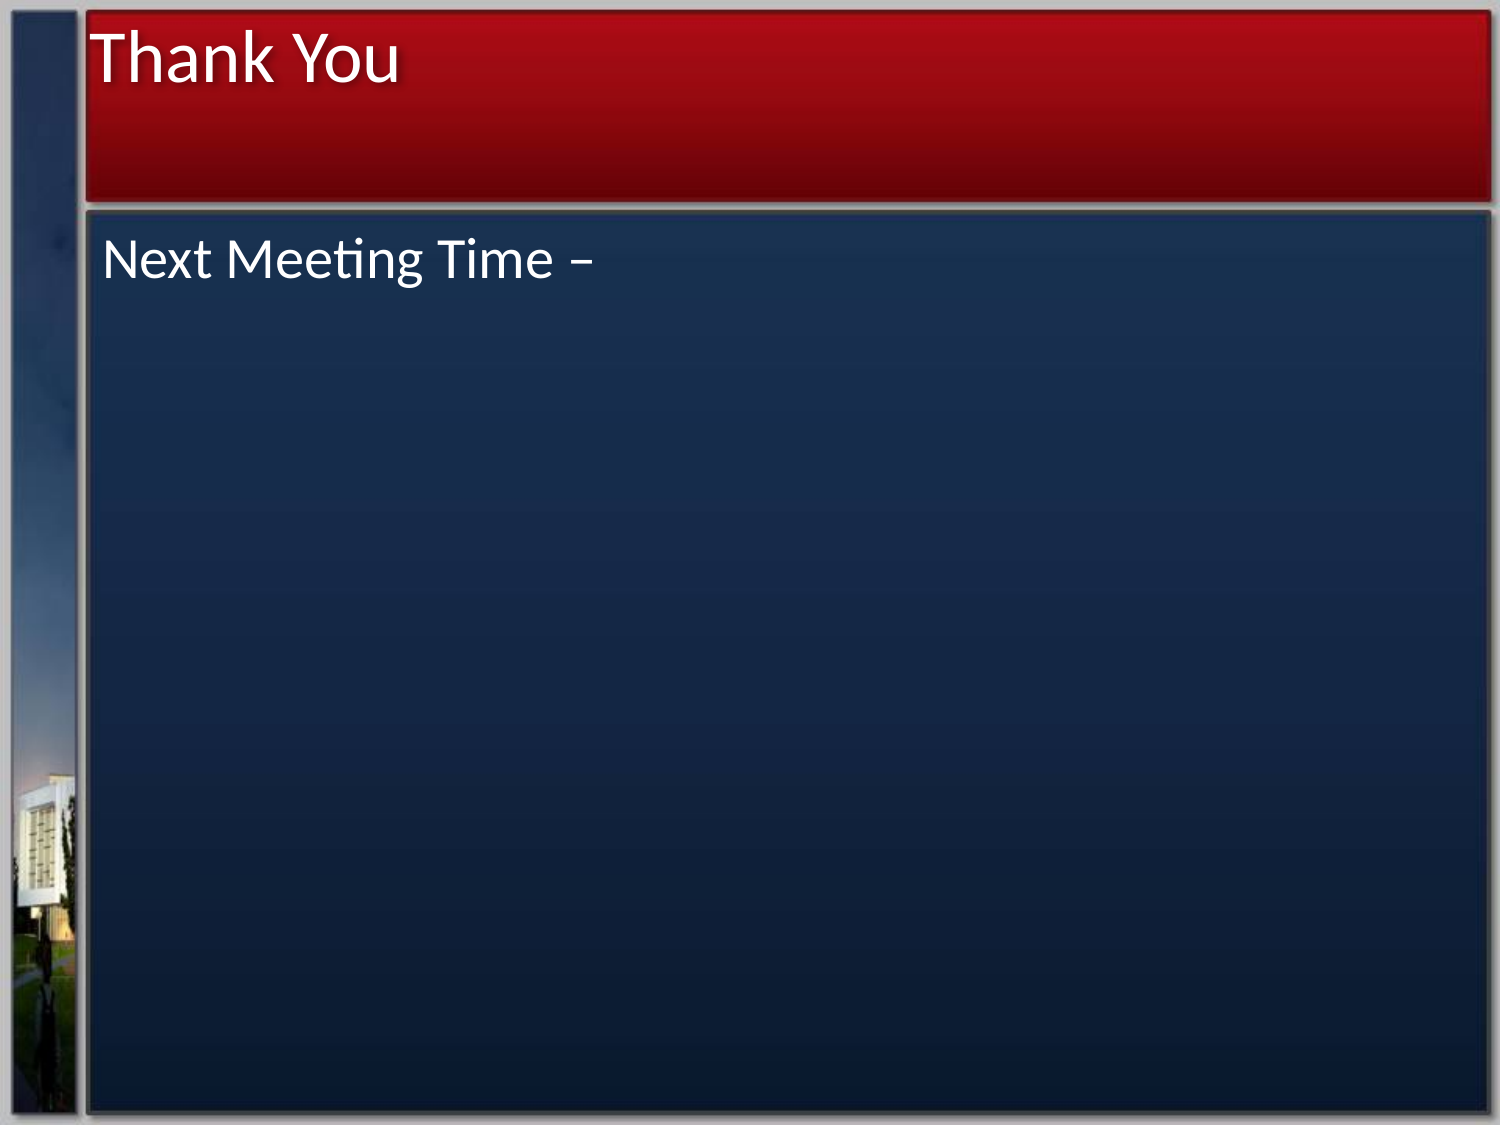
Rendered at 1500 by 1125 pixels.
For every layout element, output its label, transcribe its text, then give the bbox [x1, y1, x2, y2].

text_box Next Meeting Time – [87, 212, 1463, 558]
text_box Thank You [74, 0, 963, 105]
picture [0, 0, 1500, 1125]
